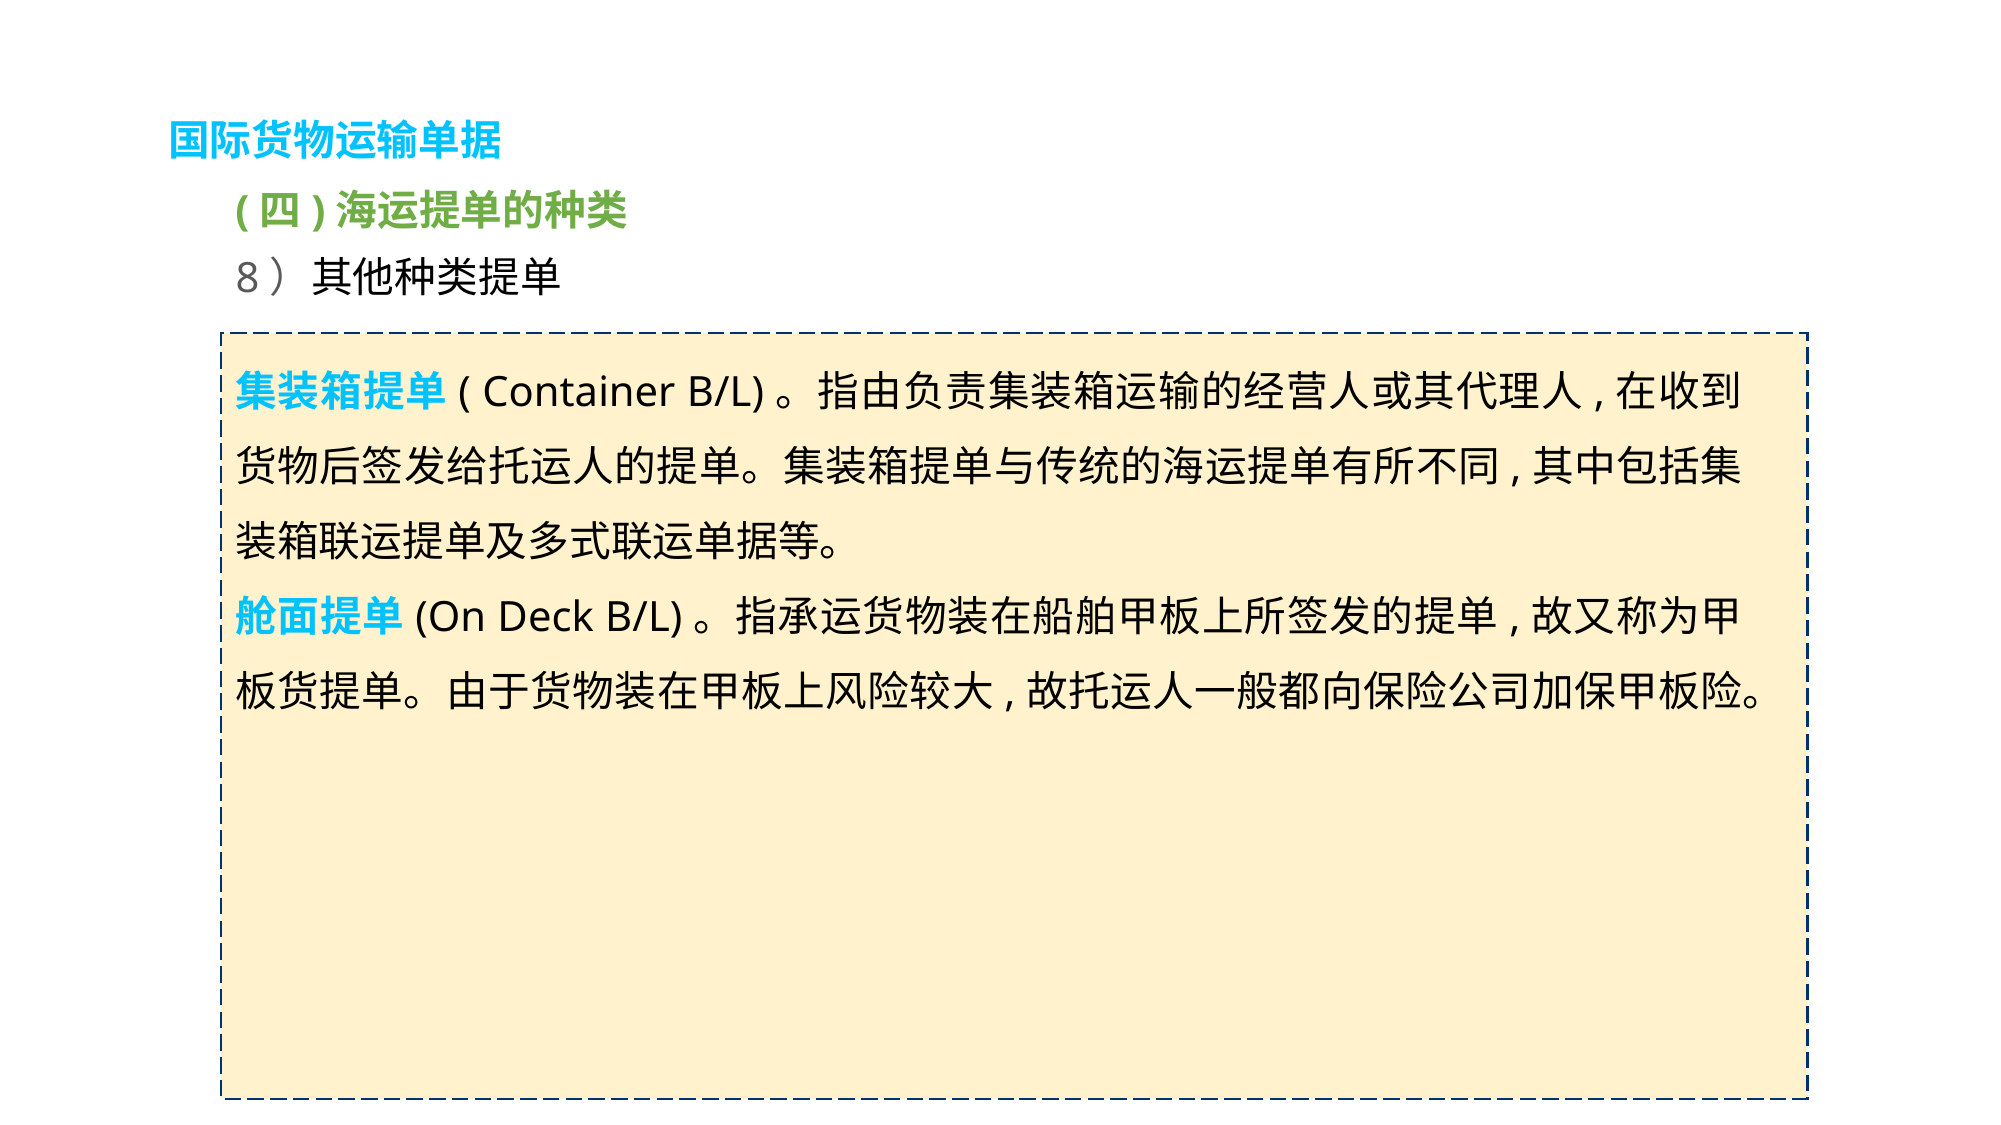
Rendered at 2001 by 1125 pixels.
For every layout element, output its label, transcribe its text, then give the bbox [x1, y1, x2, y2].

text_box 国际货物运输单据 [153, 106, 860, 172]
text_box 8）其他种类提单 [220, 243, 1675, 308]
text_box (四)海运提单的种类 [220, 176, 1104, 242]
text_box 集装箱提单( Container B/L)。指由负责集装箱运输的经营人或其代理人,在收到货物后签发给托运人的提单。集装箱提单与传统的海运提单有所不同,其中包括集装箱联运提单及多式联运单据等。 舱面提单(On Deck B/L)。指承运货物装在船舶甲板上所签发的提单,故又称为甲板货提单。由于货物装在甲板上风险较大,故托运人一般都向保险公司加保甲板险。 [220, 332, 1758, 723]
text_box [220, 332, 1809, 1100]
